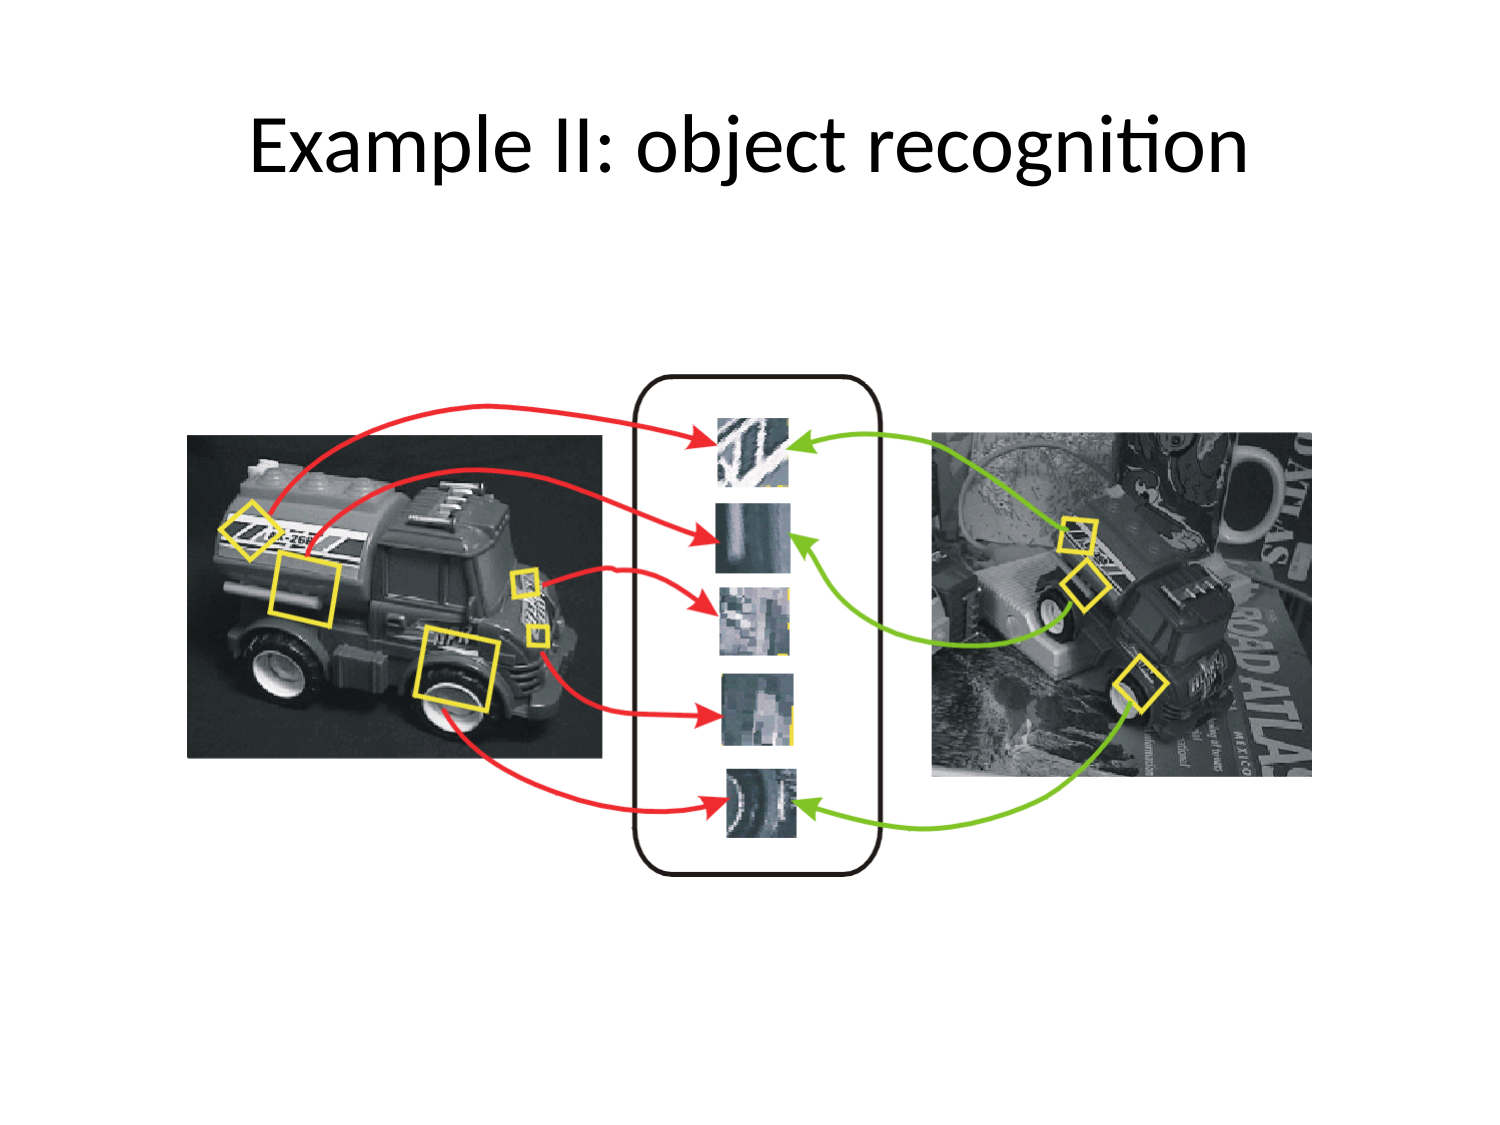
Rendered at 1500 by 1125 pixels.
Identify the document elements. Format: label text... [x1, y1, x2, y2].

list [187, 374, 1312, 878]
title Example II: object recognition [75, 45, 1425, 233]
